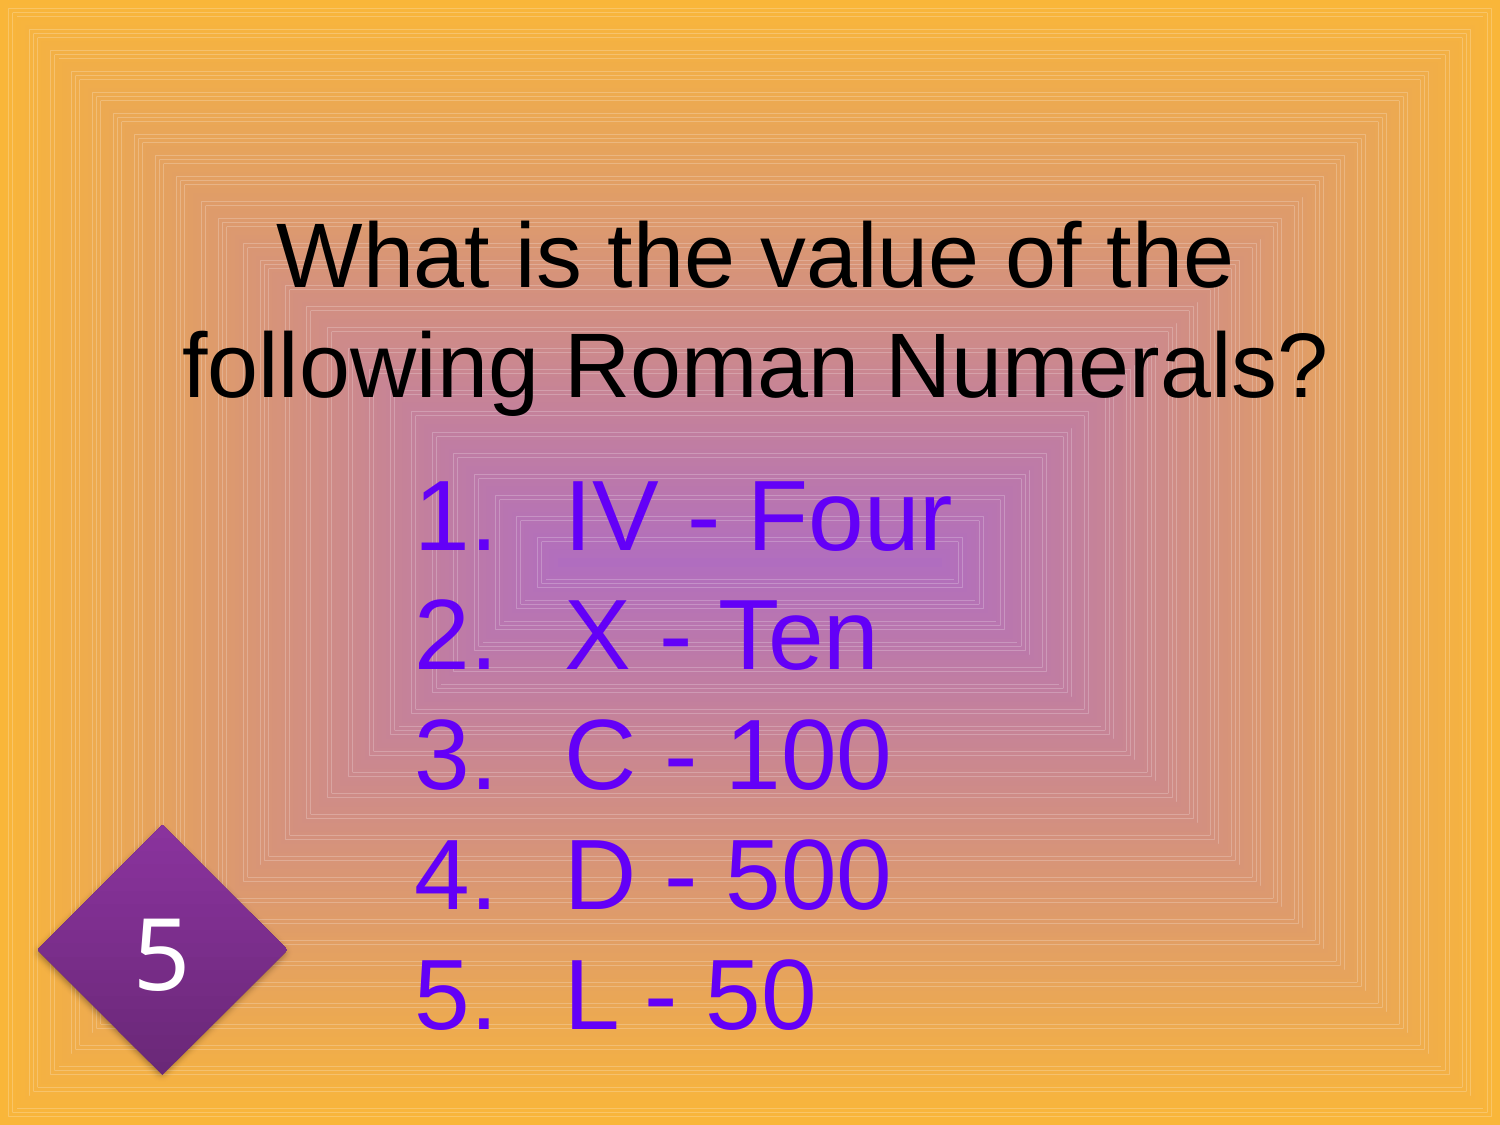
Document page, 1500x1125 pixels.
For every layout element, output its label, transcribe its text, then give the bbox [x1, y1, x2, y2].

text_box IV - Four X - Ten C - 100 D - 500 L - 50 [399, 462, 1300, 1038]
title What is the value of the following Roman Numerals? [112, 137, 1401, 476]
text_box 5 [37, 825, 288, 1075]
